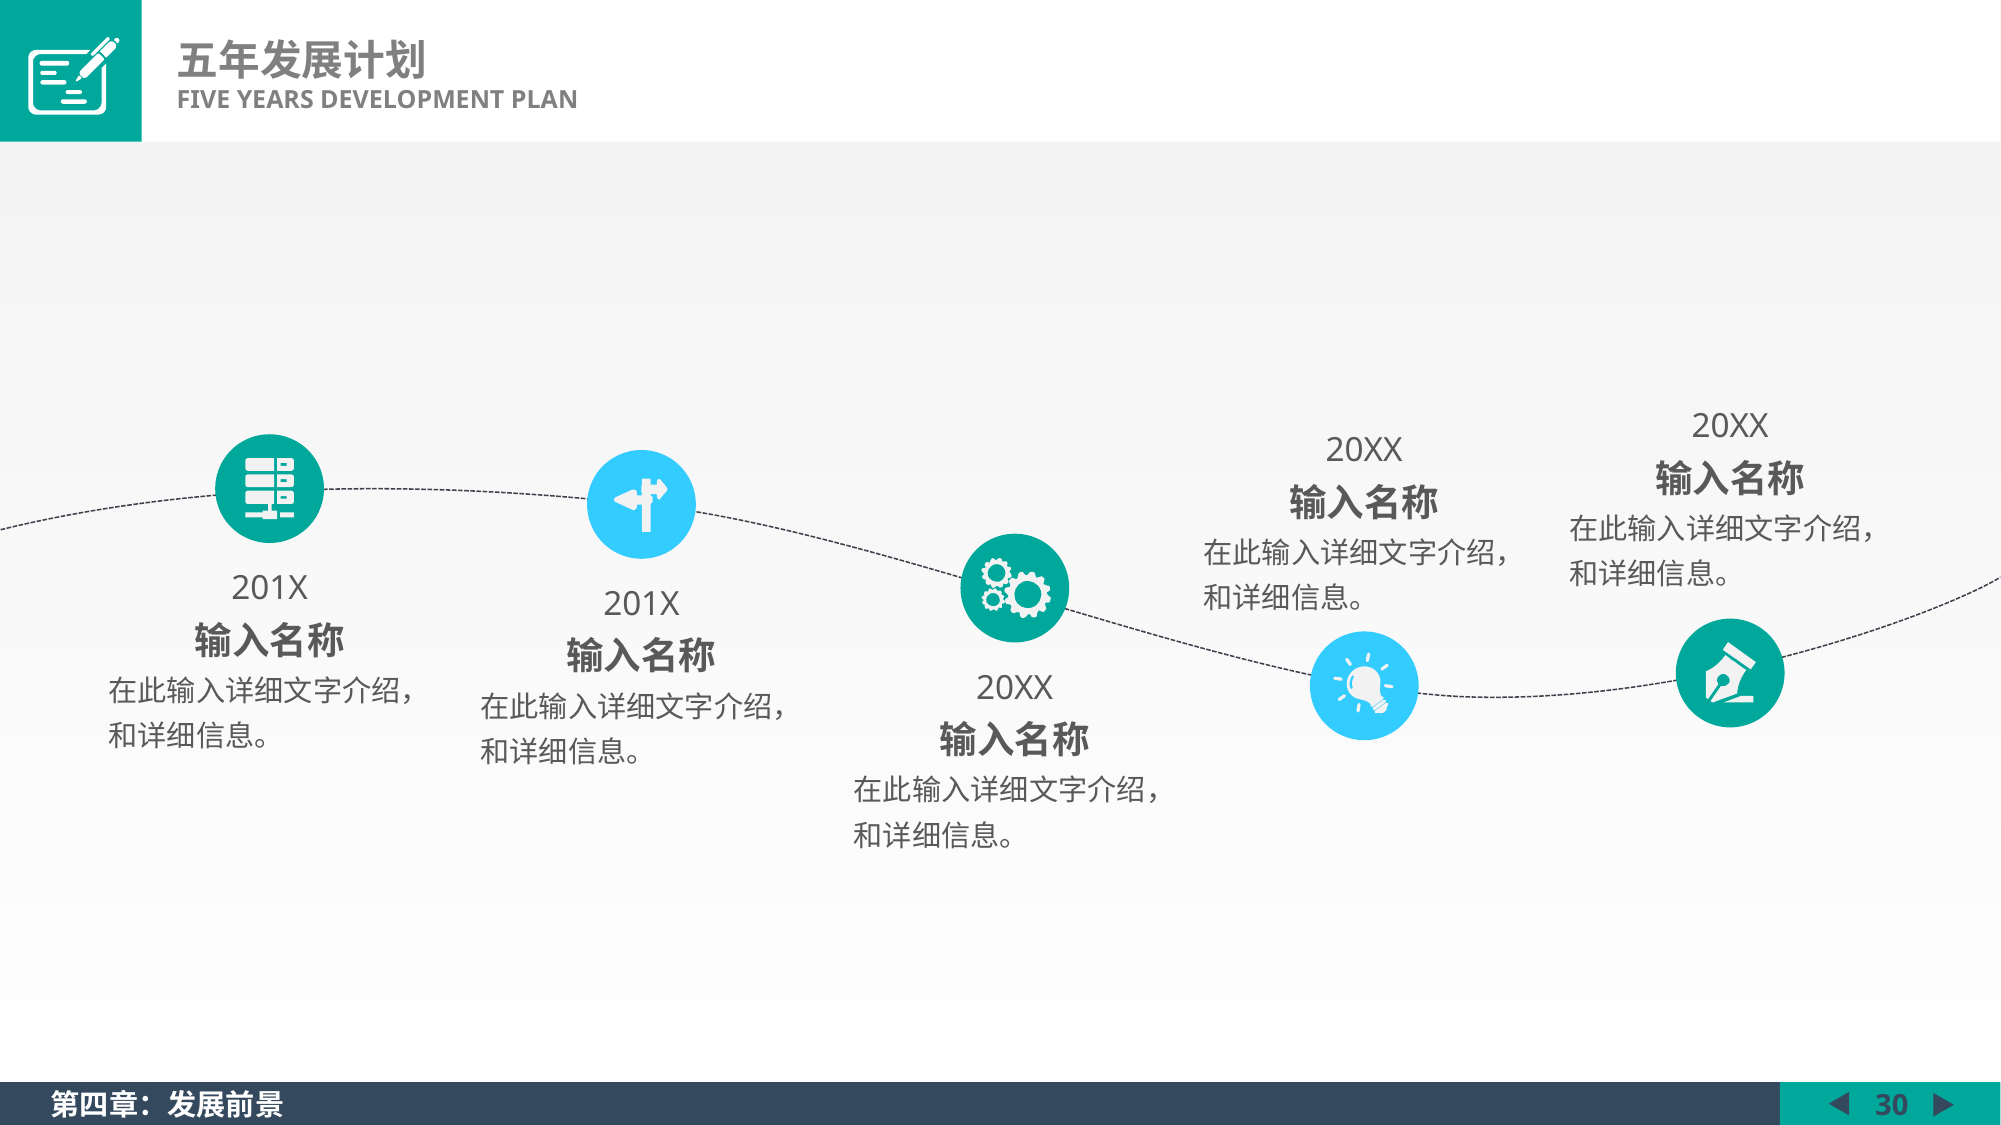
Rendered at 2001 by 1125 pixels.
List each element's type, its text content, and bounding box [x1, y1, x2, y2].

text_box [75, 37, 120, 82]
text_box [586, 449, 697, 559]
text_box 201X 输入名称 在此输入详细文字介绍， 和详细信息。 [93, 547, 446, 760]
text_box [0, 494, 209, 536]
text_box [144, 0, 2001, 144]
text_box 五年发展计划 FIVE YEARS DEVELOPMENT PLAN [161, 59, 859, 138]
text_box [960, 533, 1070, 643]
text_box [339, 1080, 1778, 1125]
text_box [0, 0, 144, 144]
text_box [701, 510, 955, 579]
text_box 20XX 输入名称 在此输入详细文字介绍， 和详细信息。 [839, 646, 1191, 860]
text_box 30 [1779, 1078, 2001, 1125]
text_box [28, 49, 107, 115]
text_box 20XX 输入名称 在此输入详细文字介绍， 和详细信息。 [1554, 385, 1906, 598]
text_box 201X 输入名称 在此输入详细文字介绍， 和详细信息。 [465, 562, 818, 776]
text_box [329, 486, 581, 545]
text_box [1309, 631, 1419, 741]
text_box [1074, 555, 2001, 700]
text_box 20XX 输入名称 在此输入详细文字介绍， 和详细信息。 [1188, 408, 1540, 622]
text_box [1675, 618, 1785, 728]
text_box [214, 433, 325, 544]
text_box 第四章：发展前景 [0, 1078, 339, 1125]
